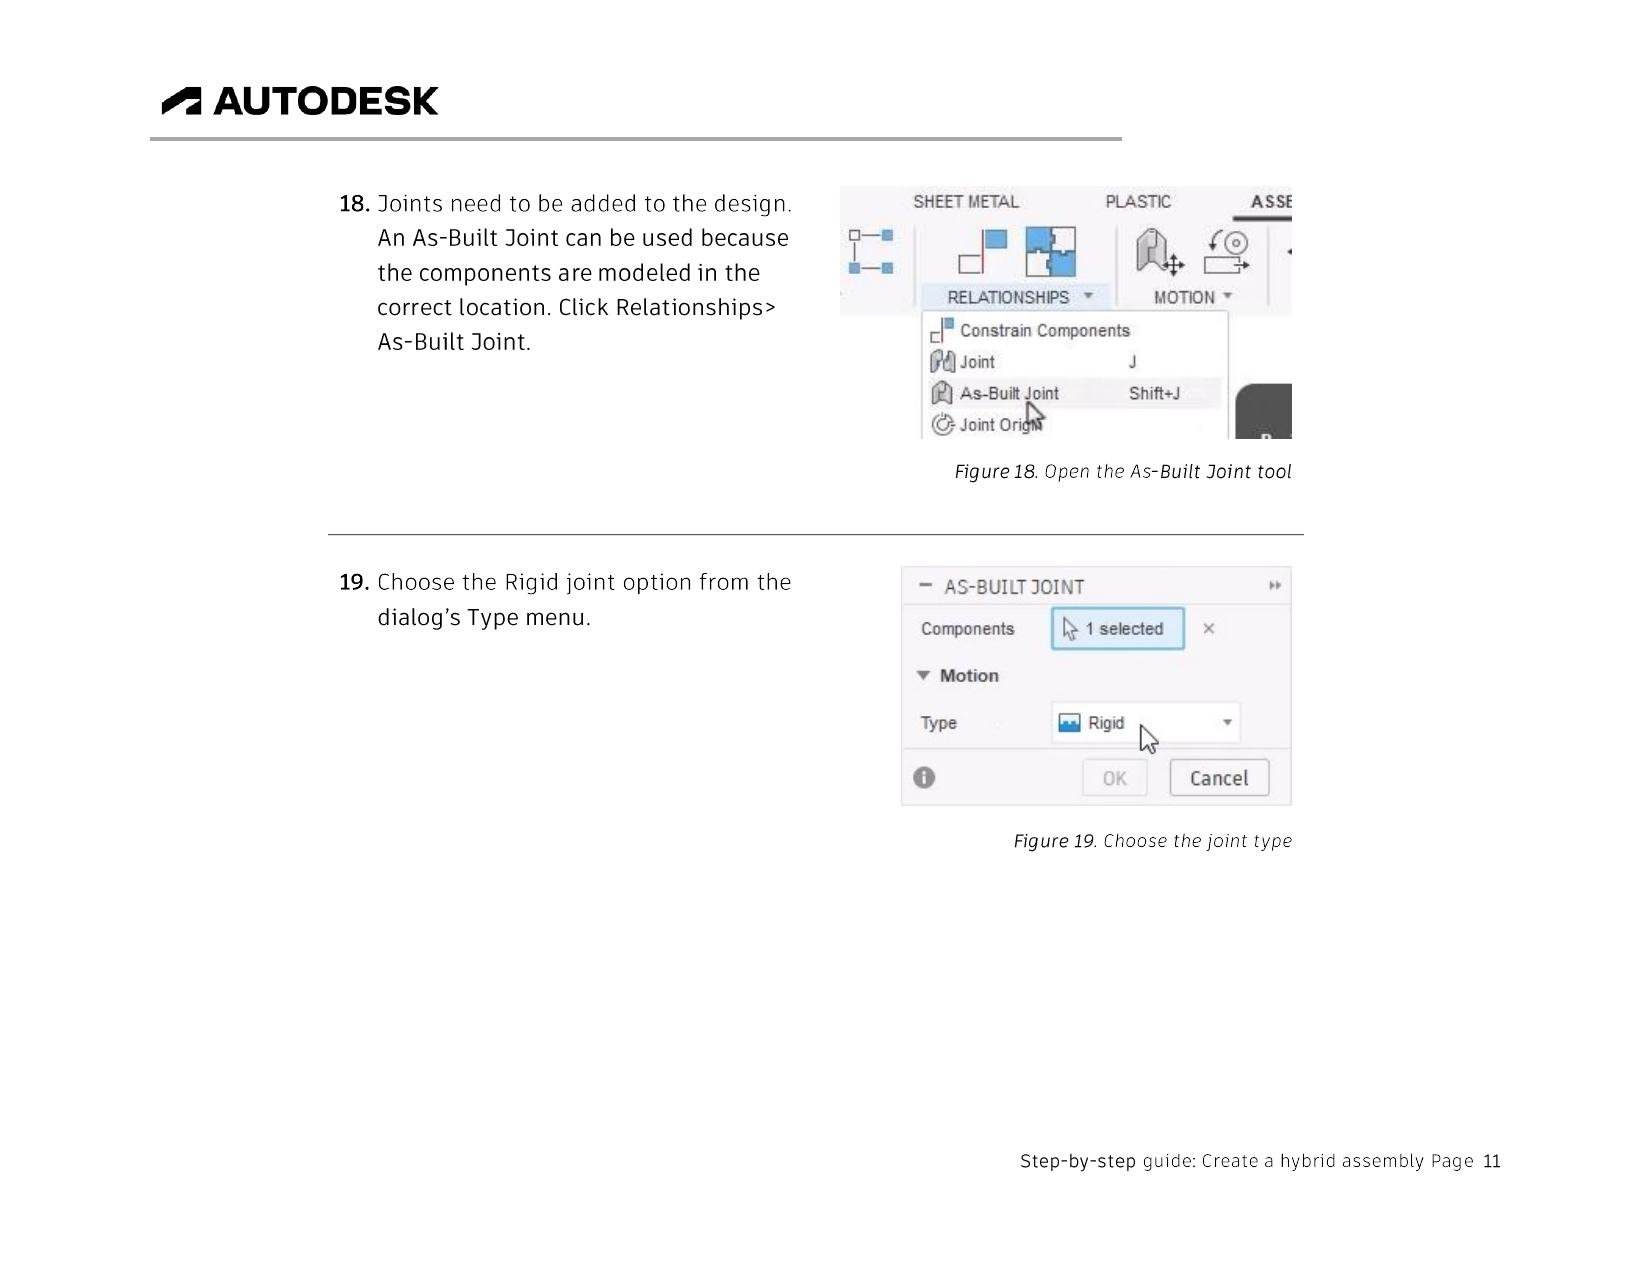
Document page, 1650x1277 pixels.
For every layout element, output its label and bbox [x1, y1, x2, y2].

picture [840, 186, 1292, 439]
picture [901, 566, 1292, 807]
text_box [339, 566, 807, 634]
text_box [339, 187, 807, 359]
picture [160, 86, 439, 116]
text_box [1021, 1147, 1510, 1175]
text_box [1013, 827, 1302, 855]
text_box [954, 458, 1301, 485]
